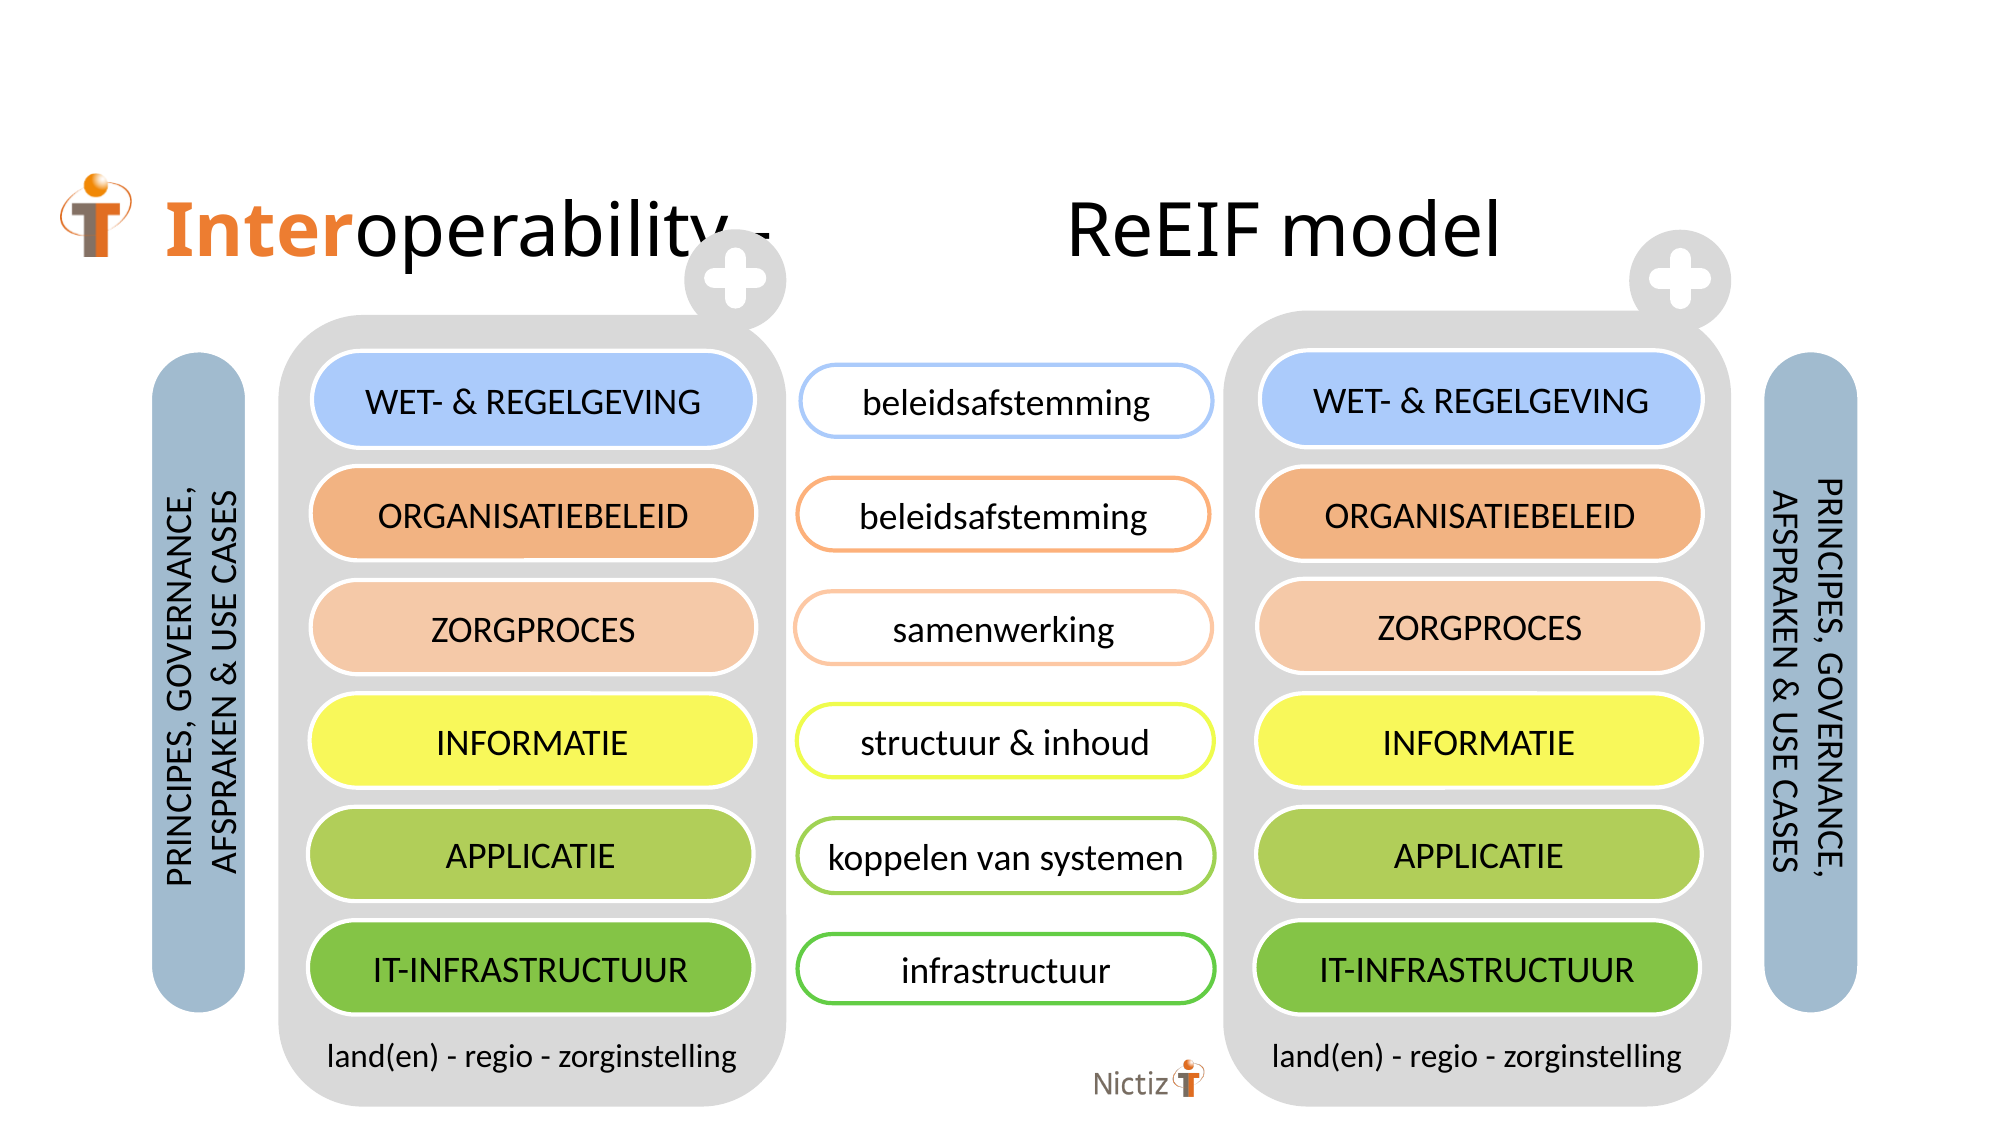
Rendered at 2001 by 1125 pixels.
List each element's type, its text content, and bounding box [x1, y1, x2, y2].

picture [1091, 1055, 1208, 1101]
text_box APPLICATIE [306, 805, 755, 903]
text_box IT-INFRASTRUCTUUR [1253, 919, 1702, 1016]
text_box structuur & inhoud [795, 703, 1215, 779]
text_box ORGANISATIEBELEID [1256, 465, 1704, 562]
text_box PRINCIPES, GOVERNANCE, AFSPRAKEN & USE CASES [148, 349, 249, 1016]
text_box IT-INFRASTRUCTUUR [306, 919, 755, 1016]
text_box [684, 229, 787, 332]
text_box INFORMATIE [308, 692, 757, 789]
text_box infrastructuur [796, 933, 1216, 1005]
text_box beleidsafstemming [796, 476, 1211, 552]
text_box ORGANISATIEBELEID [309, 464, 758, 562]
text_box land(en) - regio - zorginstelling [1222, 351, 1733, 1108]
text_box PRINCIPES, GOVERNANCE, AFSPRAKEN & USE CASES [1761, 349, 1861, 1016]
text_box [1629, 229, 1732, 332]
text_box ZORGPROCES [1256, 577, 1704, 675]
text_box ZORGPROCES [309, 578, 758, 676]
title Interoperability - ReEIF model [150, 184, 1863, 351]
text_box INFORMATIE [1255, 692, 1703, 789]
text_box land(en) - regio - zorginstelling [277, 351, 788, 1108]
picture [60, 173, 132, 257]
text_box beleidsafstemming [799, 363, 1214, 438]
text_box APPLICATIE [1255, 805, 1703, 903]
text_box samenwerking [793, 590, 1214, 665]
text_box koppelen van systemen [796, 817, 1216, 895]
text_box WET- & REGELGEVING [310, 349, 756, 449]
text_box WET- & REGELGEVING [1258, 349, 1704, 449]
